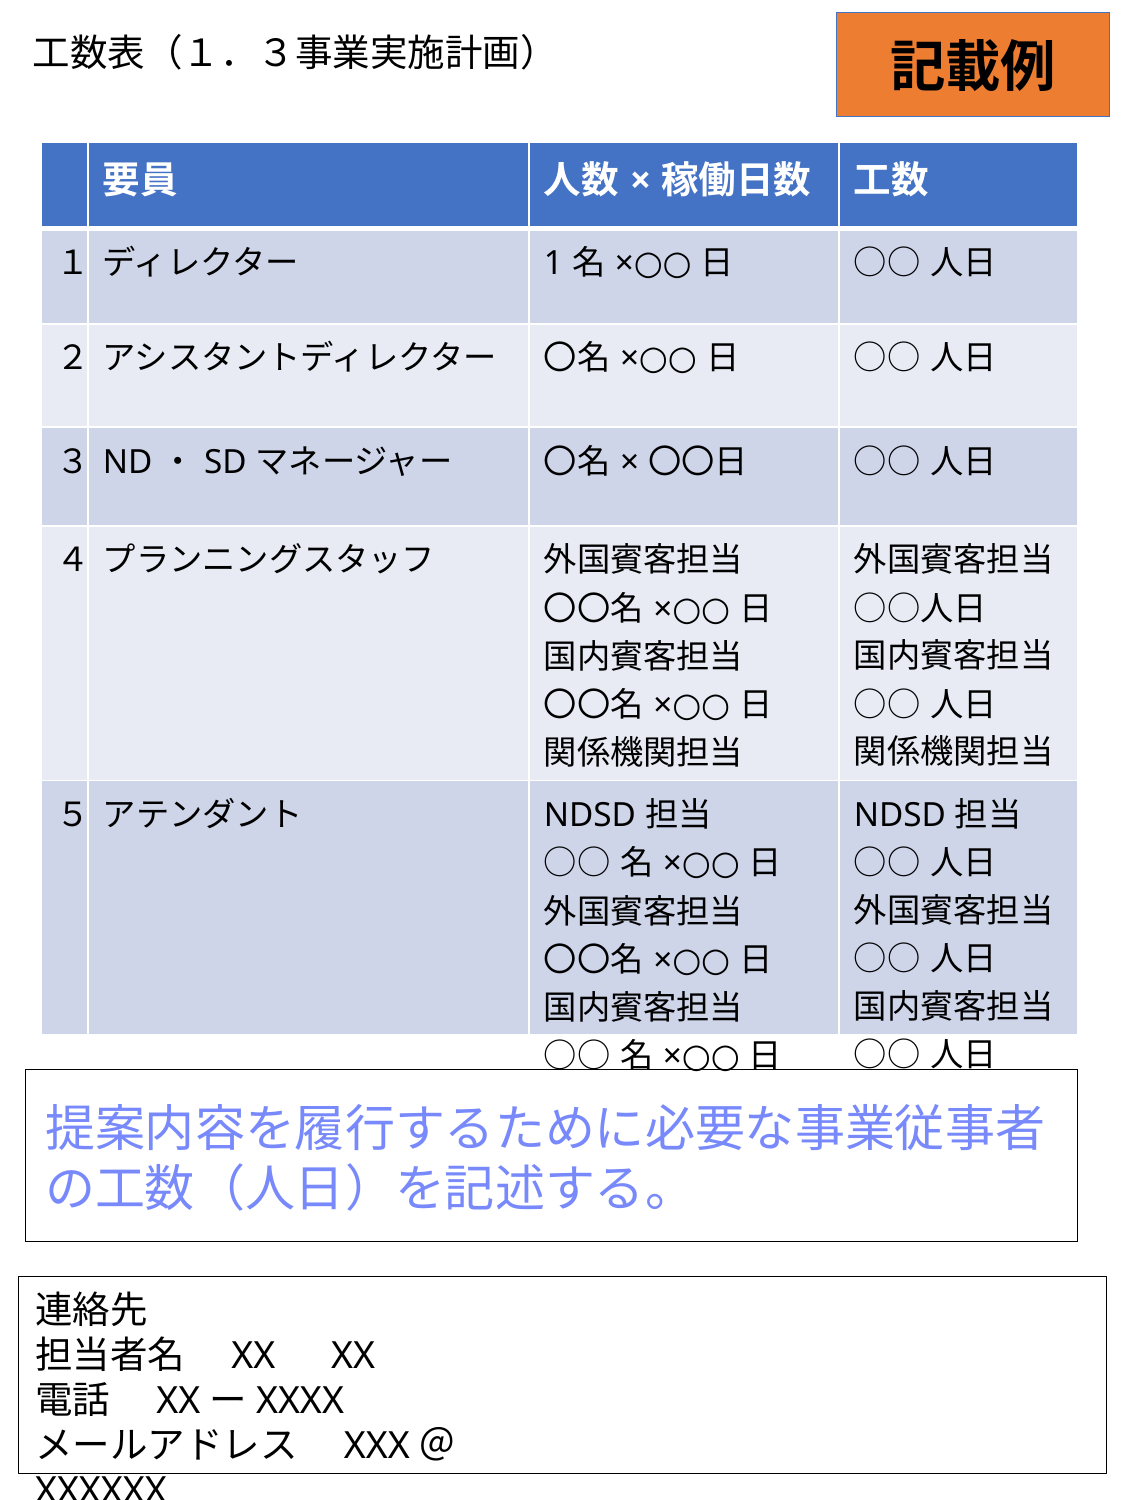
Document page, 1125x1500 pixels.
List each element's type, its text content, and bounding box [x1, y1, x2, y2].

table_cell ５ [42, 781, 87, 1034]
table_cell NDSD担当 ○○人日 外国賓客担当 ○○人日 国内賓客担当 ○○人日 [840, 781, 1077, 1034]
table_cell ３ [42, 428, 87, 525]
table_cell ２ [42, 325, 87, 426]
table_cell 外国賓客担当 〇〇名×○○日 国内賓客担当 〇〇名×○○日 関係機関担当 〇〇名×○○日 [530, 527, 838, 780]
table_cell プランニングスタッフ [89, 527, 528, 780]
table_cell ディレクター [89, 231, 528, 323]
table_header [42, 143, 87, 226]
table_cell ４ [42, 527, 87, 780]
table_cell NDSD担当 ○○名×○○日 外国賓客担当 〇〇名×○○日 国内賓客担当 ○○名×○○日 [530, 781, 838, 1034]
table_cell 〇名×○○日 [530, 325, 838, 426]
text_box 連絡先 担当者名 XX XX 電話 XXーXXXX メールアドレス XXX＠XXXXXX [20, 1279, 583, 1500]
table_cell ○○人日 [840, 428, 1077, 525]
table_cell ND・SDマネージャー [89, 428, 528, 525]
table_cell 〇名×〇〇日 [530, 428, 838, 525]
table_cell 外国賓客担当○○人日 国内賓客担当 ○○人日 関係機関担当 ○○人日 [840, 527, 1077, 780]
table_cell アシスタントディレクター [89, 325, 528, 426]
table_header 要員 [89, 143, 528, 226]
table_header 工数 [840, 143, 1077, 226]
text_box 工数表（１．３事業実施計画） [18, 21, 583, 81]
table_cell １ [42, 231, 87, 323]
text_box 提案内容を履行するために必要な事業従事者の工数（人日）を記述する。 [25, 1069, 1078, 1242]
table_cell ○○人日 [840, 325, 1077, 426]
text_box [18, 1276, 1107, 1474]
table_cell 1名×○○日 [530, 231, 838, 323]
table_cell ○○人日 [840, 231, 1077, 323]
text_box 記載例 [836, 12, 1110, 117]
table_header 人数×稼働日数 [530, 143, 838, 226]
table_cell アテンダント [89, 781, 528, 1034]
